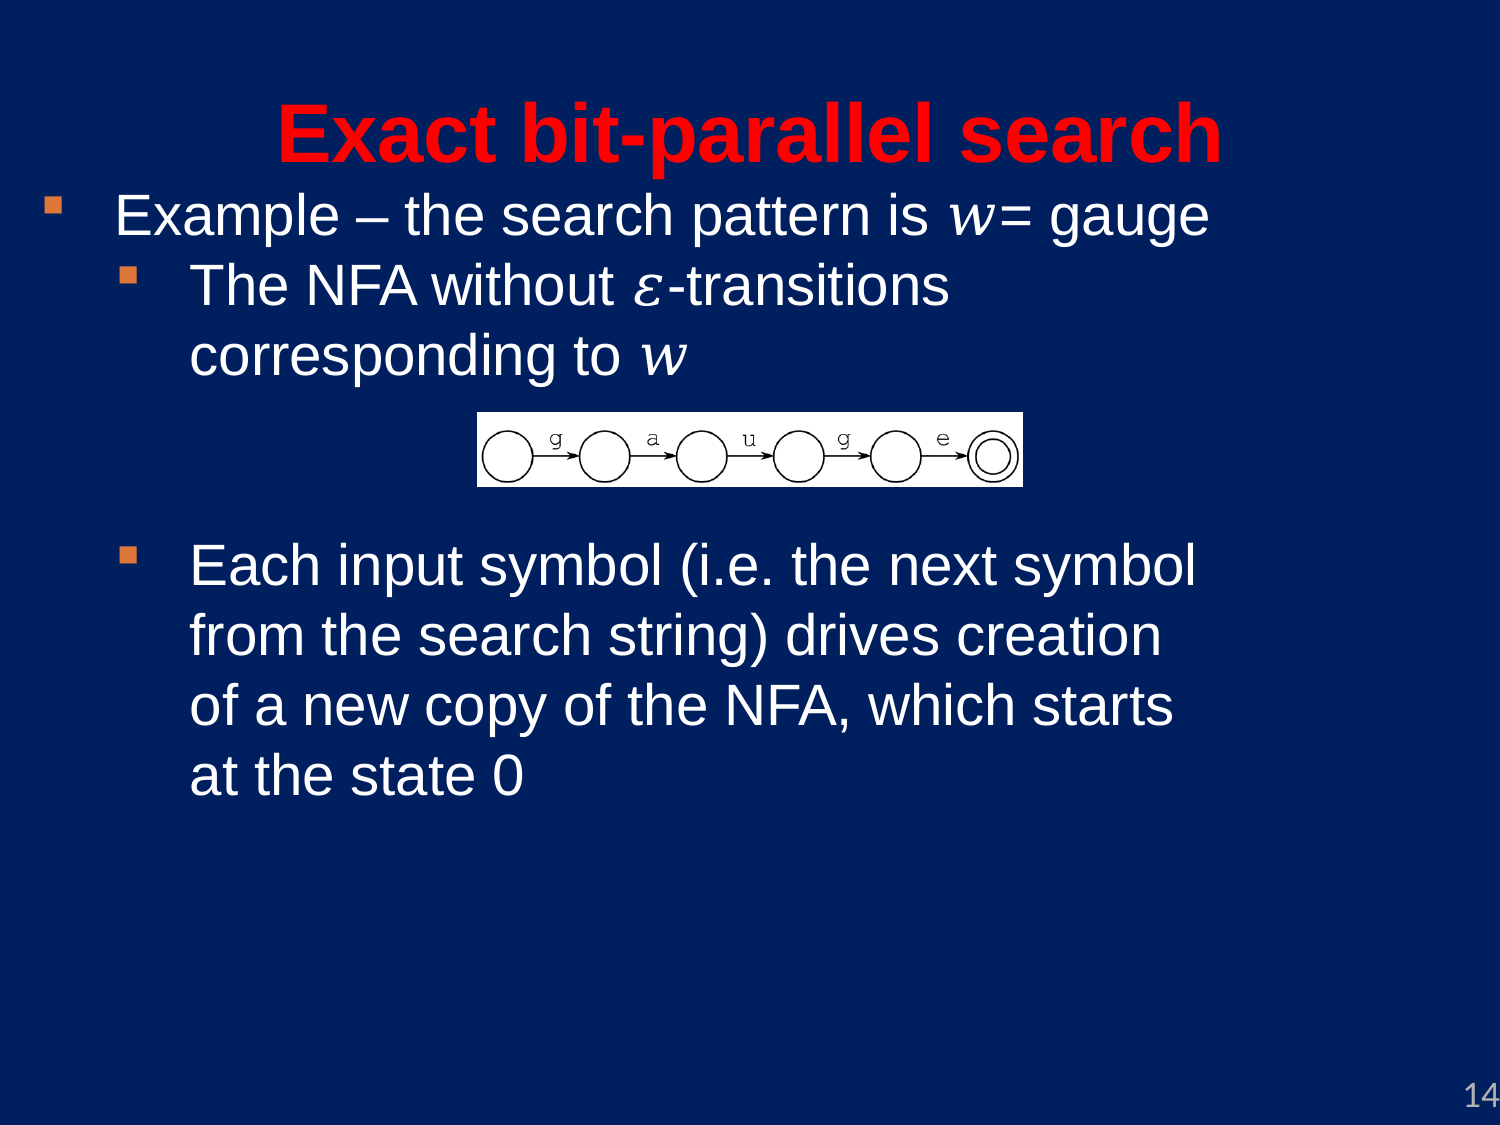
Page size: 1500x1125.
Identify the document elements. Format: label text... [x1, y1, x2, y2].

title Exact bit-parallel search [44, 53, 1456, 267]
text_box Example – the search pattern is 𝑤= gauge The NFA without 𝜀-transitions corresponding to 𝑤 Each input symbol (i.e. the next symbol from the search string) drives creation of a new copy of the NFA, which starts at the state 0 [37, 177, 1226, 808]
picture [477, 412, 1023, 487]
slide_number 14 [1437, 1069, 1500, 1125]
